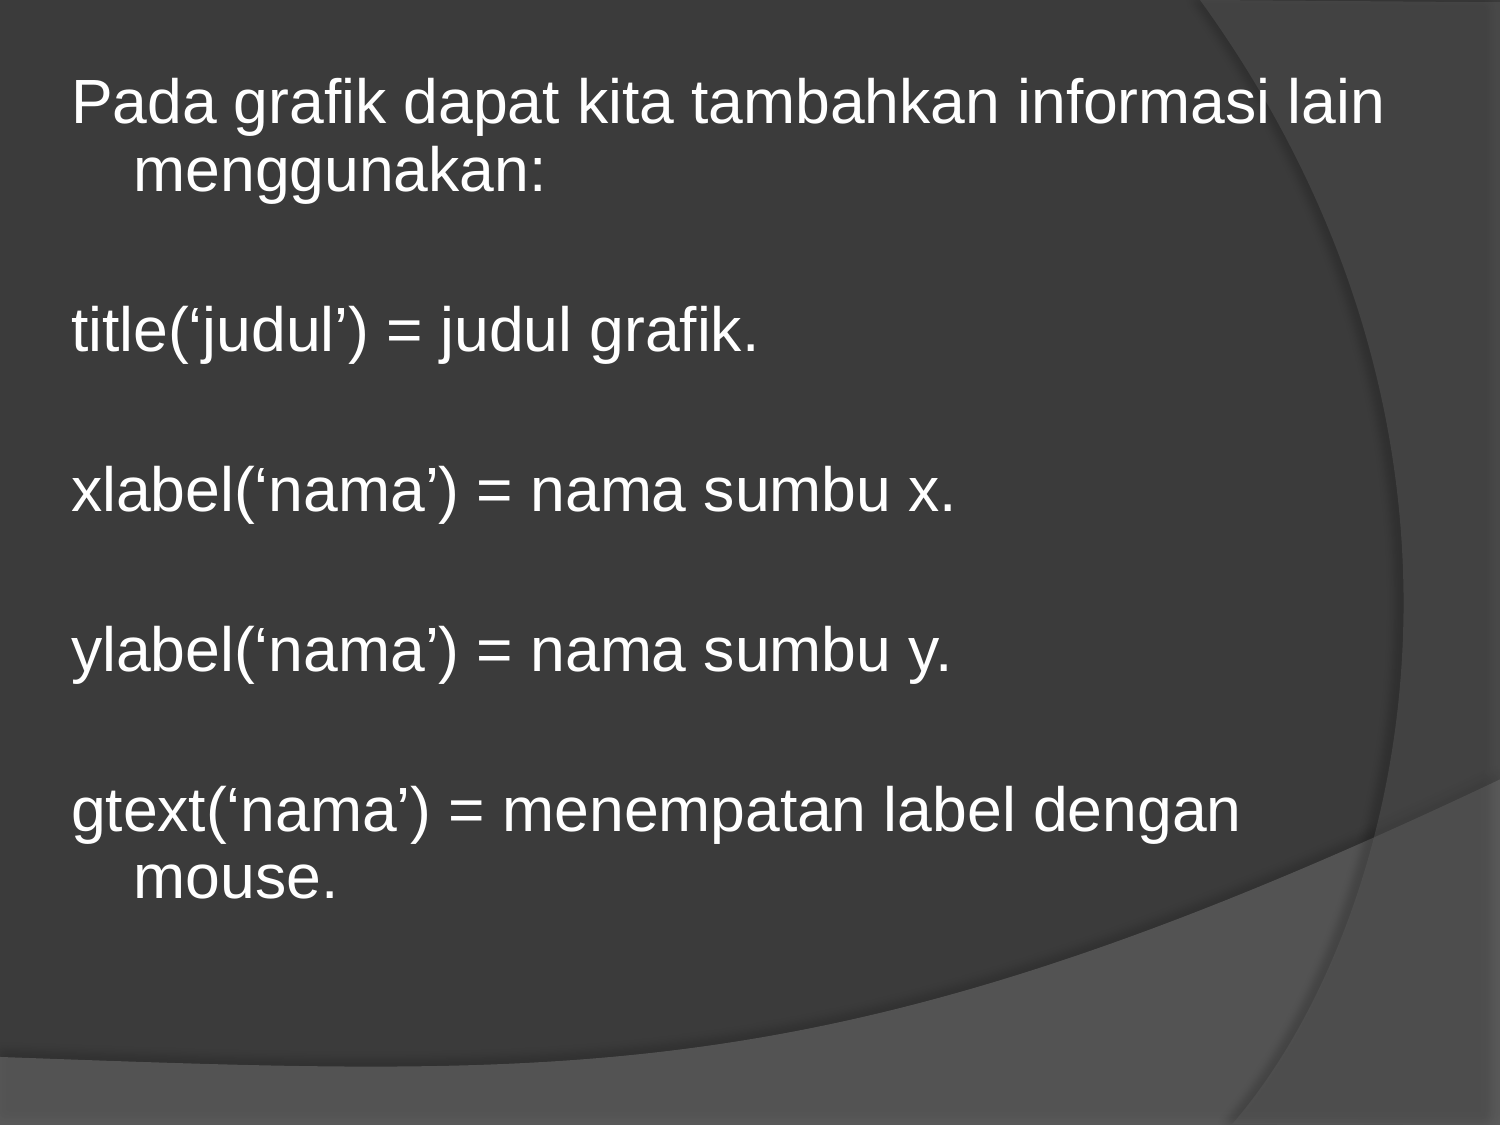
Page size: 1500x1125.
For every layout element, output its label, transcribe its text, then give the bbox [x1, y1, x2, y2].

list Pada grafik dapat kita tambahkan informasi lain menggunakan: title(‘judul’) = judul grafik. xlabel(‘nama’) = nama sumbu x. ylabel(‘nama’) = nama sumbu y. gtext(‘nama’) = menempatan label dengan mouse. [49, 62, 1463, 1076]
